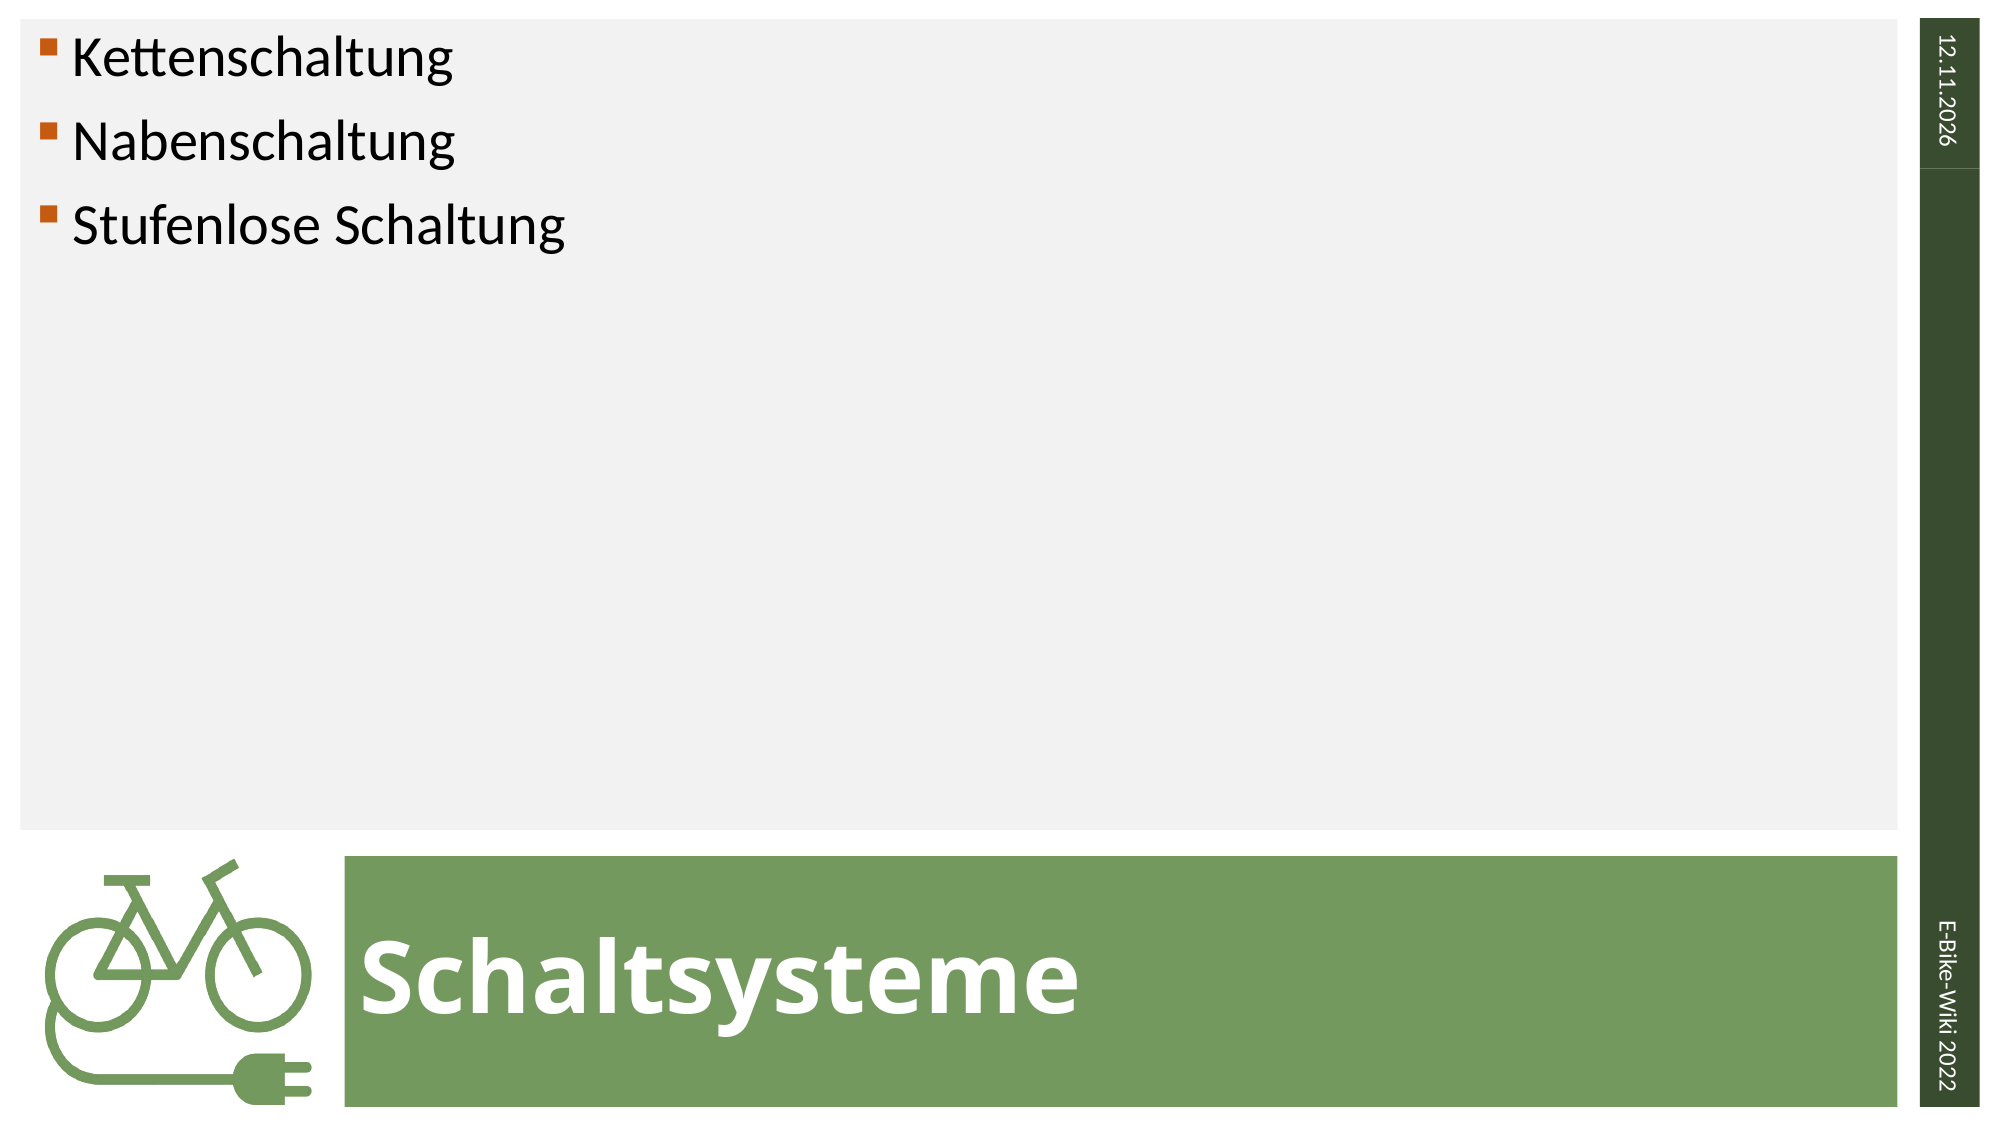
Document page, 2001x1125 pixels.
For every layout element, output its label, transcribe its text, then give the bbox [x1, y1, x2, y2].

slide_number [1919, 18, 1980, 168]
picture [22, 830, 334, 1125]
list Kettenschaltung Nabenschaltung Stufenlose Schaltung [20, 19, 1898, 830]
footer E-Bike-Wiki 2022 [1919, 168, 1980, 1107]
title Schaltsysteme [344, 856, 1898, 1107]
